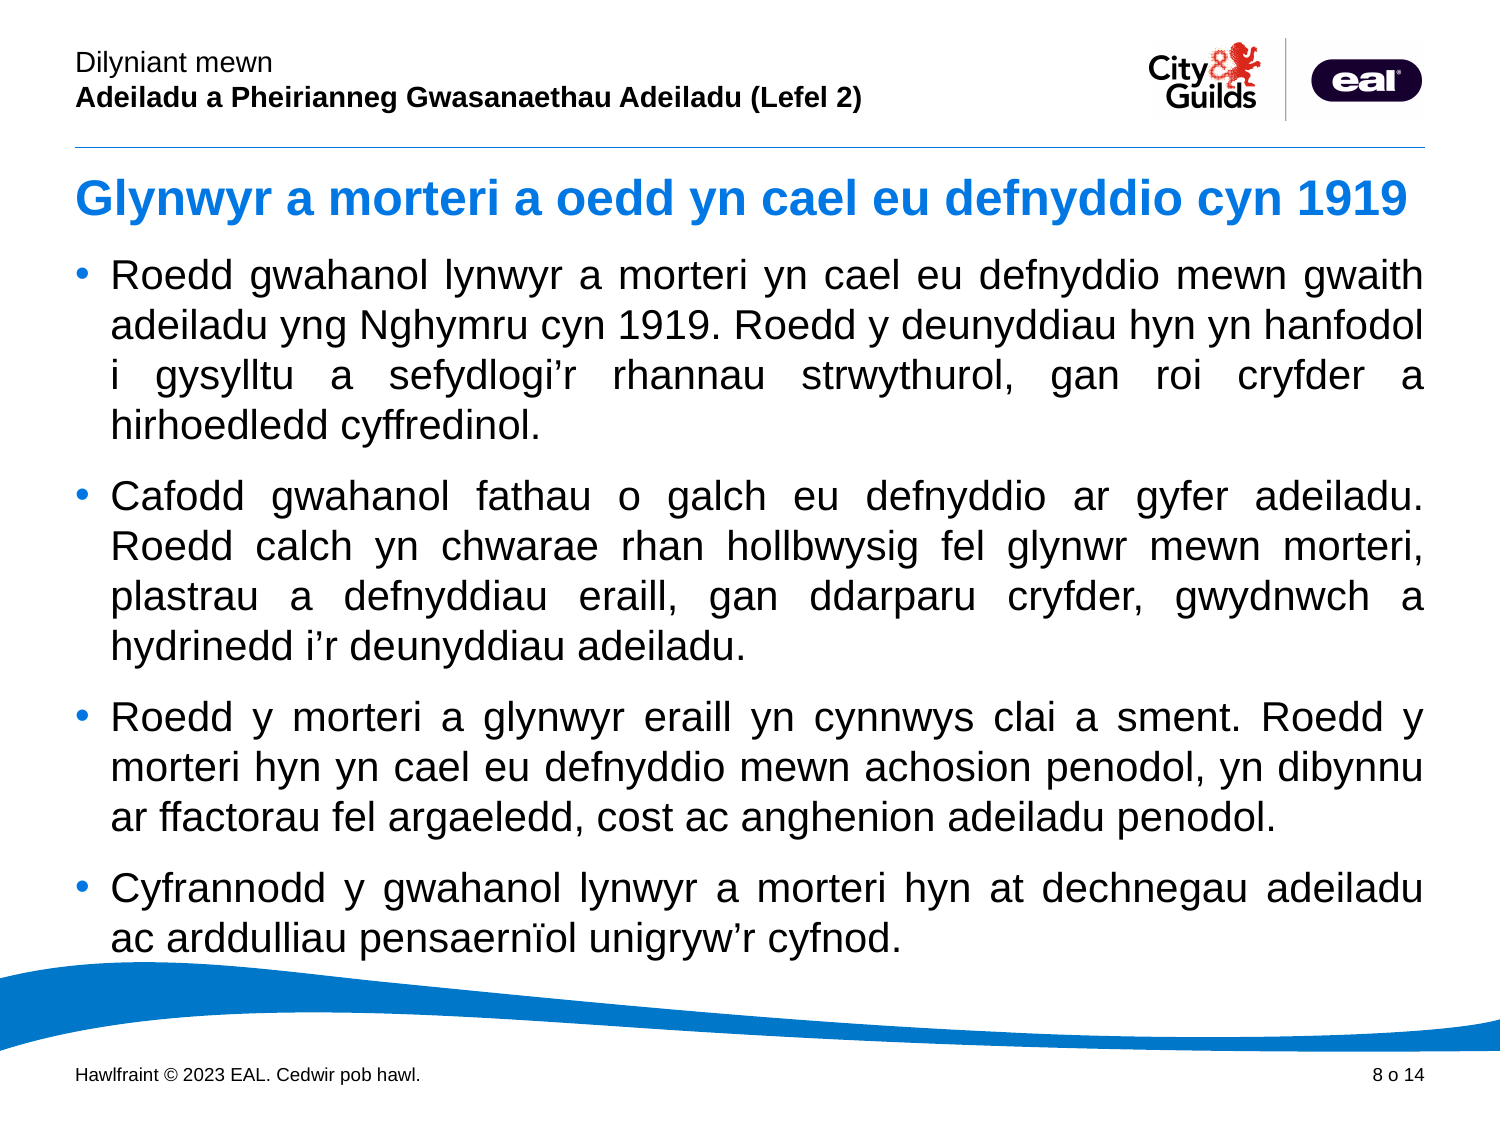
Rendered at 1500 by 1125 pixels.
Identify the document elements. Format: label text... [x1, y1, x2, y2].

picture [1149, 38, 1422, 121]
title Glynwyr a morteri a oedd yn cael eu defnyddio cyn 1919 [74, 165, 1426, 229]
list Roedd gwahanol lynwyr a morteri yn cael eu defnyddio mewn gwaith adeiladu yng Nghymru cyn 1919. Roedd y deunyddiau hyn yn hanfodol i gysylltu a sefydlogi’r rhannau strwythurol, gan roi cryfder a hirhoedledd cyffredinol. Cafodd gwahanol fathau o galch eu defnyddio ar gyfer adeiladu. Roedd calch yn chwarae rhan hollbwysig fel glynwr mewn morteri, plastrau a defnyddiau eraill, gan ddarparu cryfder, gwydnwch a hydrinedd i’r deunyddiau adeiladu. Roedd y morteri a glynwyr eraill yn cynnwys clai a sment. Roedd y morteri hyn yn cael eu defnyddio mewn achosion penodol, yn dibynnu ar ffactorau fel argaeledd, cost ac anghenion adeiladu penodol. Cyfrannodd y gwahanol lynwyr a morteri hyn at dechnegau adeiladu ac arddulliau pensaernïol unigryw’r cyfnod. [74, 247, 1426, 946]
